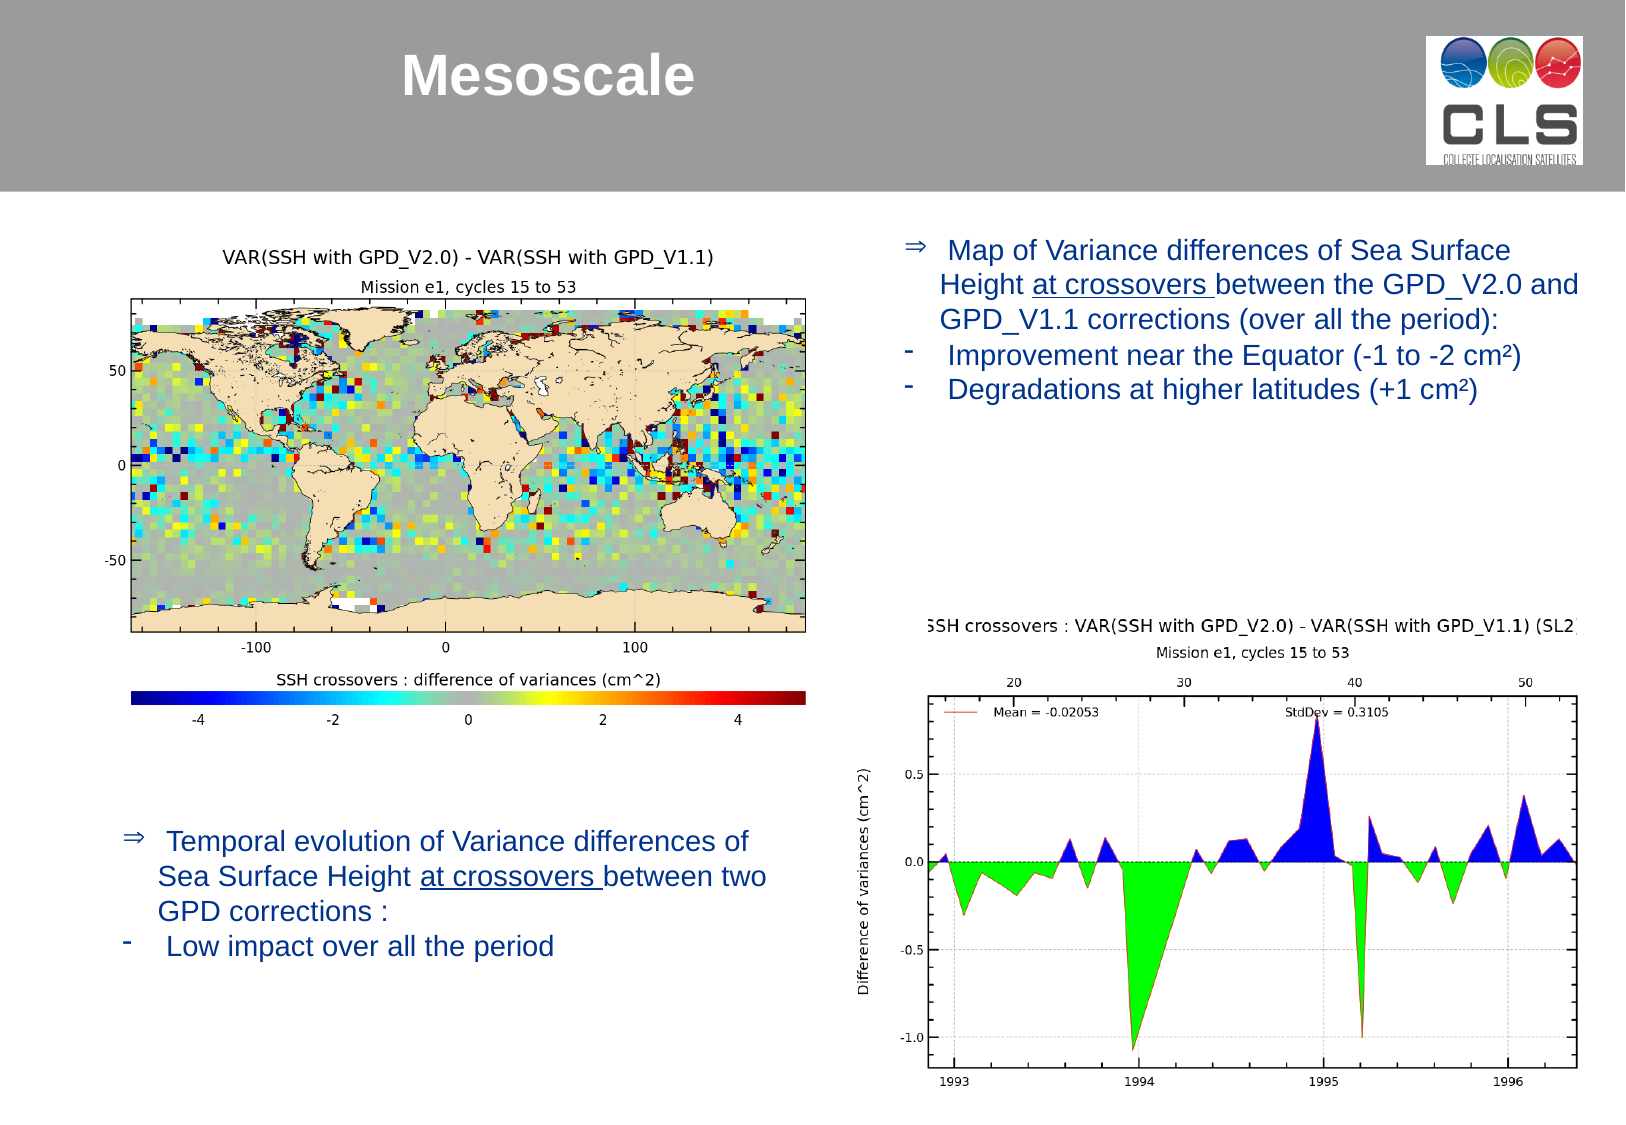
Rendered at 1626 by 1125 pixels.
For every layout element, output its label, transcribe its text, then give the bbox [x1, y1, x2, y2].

picture [1426, 36, 1583, 165]
text_box Mesoscale [386, 40, 1162, 119]
picture [48, 225, 1604, 1113]
text_box Temporal evolution of Variance differences of Sea Surface Height at crossovers between two GPD corrections : Low impact over all the period [107, 814, 817, 970]
text_box Map of Variance differences of Sea Surface Height at crossovers between the GPD_V2.0 and GPD_V1.1 corrections (over all the period): Improvement near the Equator (-1 to -2 cm²) Degradations at higher latitudes (+1 cm²) [889, 223, 1599, 518]
